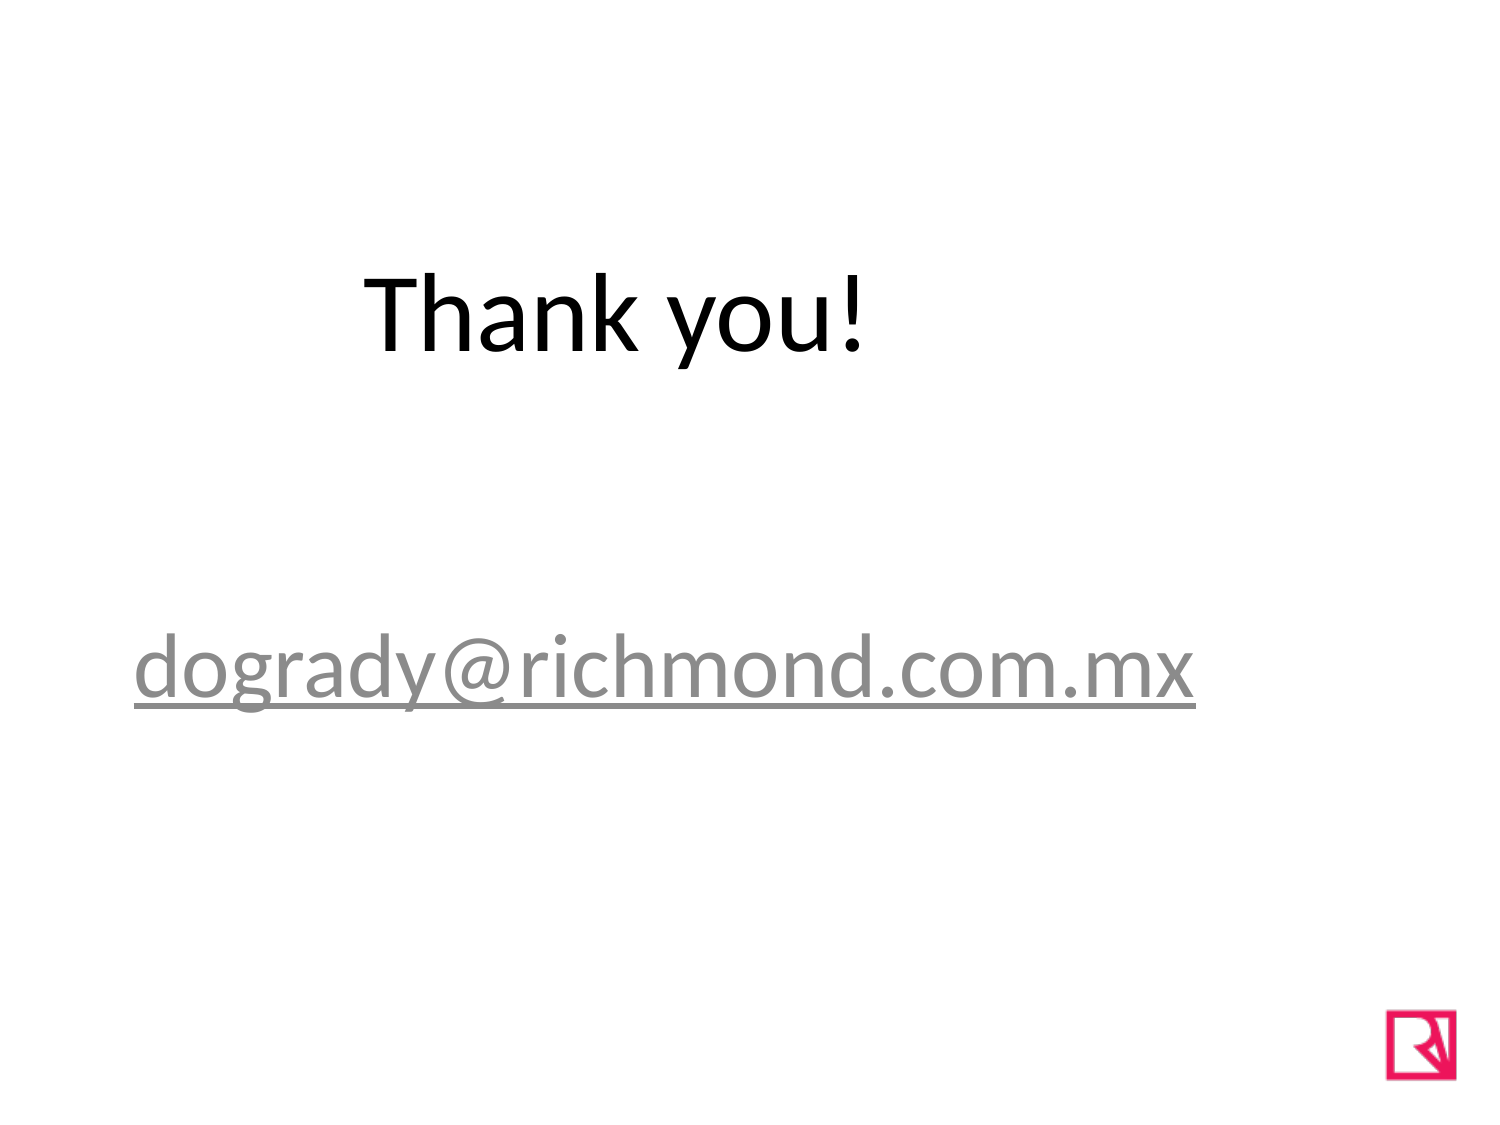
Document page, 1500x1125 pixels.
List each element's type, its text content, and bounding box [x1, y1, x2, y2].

list dogrady@richmond.com.mx [118, 476, 1394, 723]
picture [1375, 999, 1466, 1089]
text_box Thank you! [348, 231, 928, 382]
